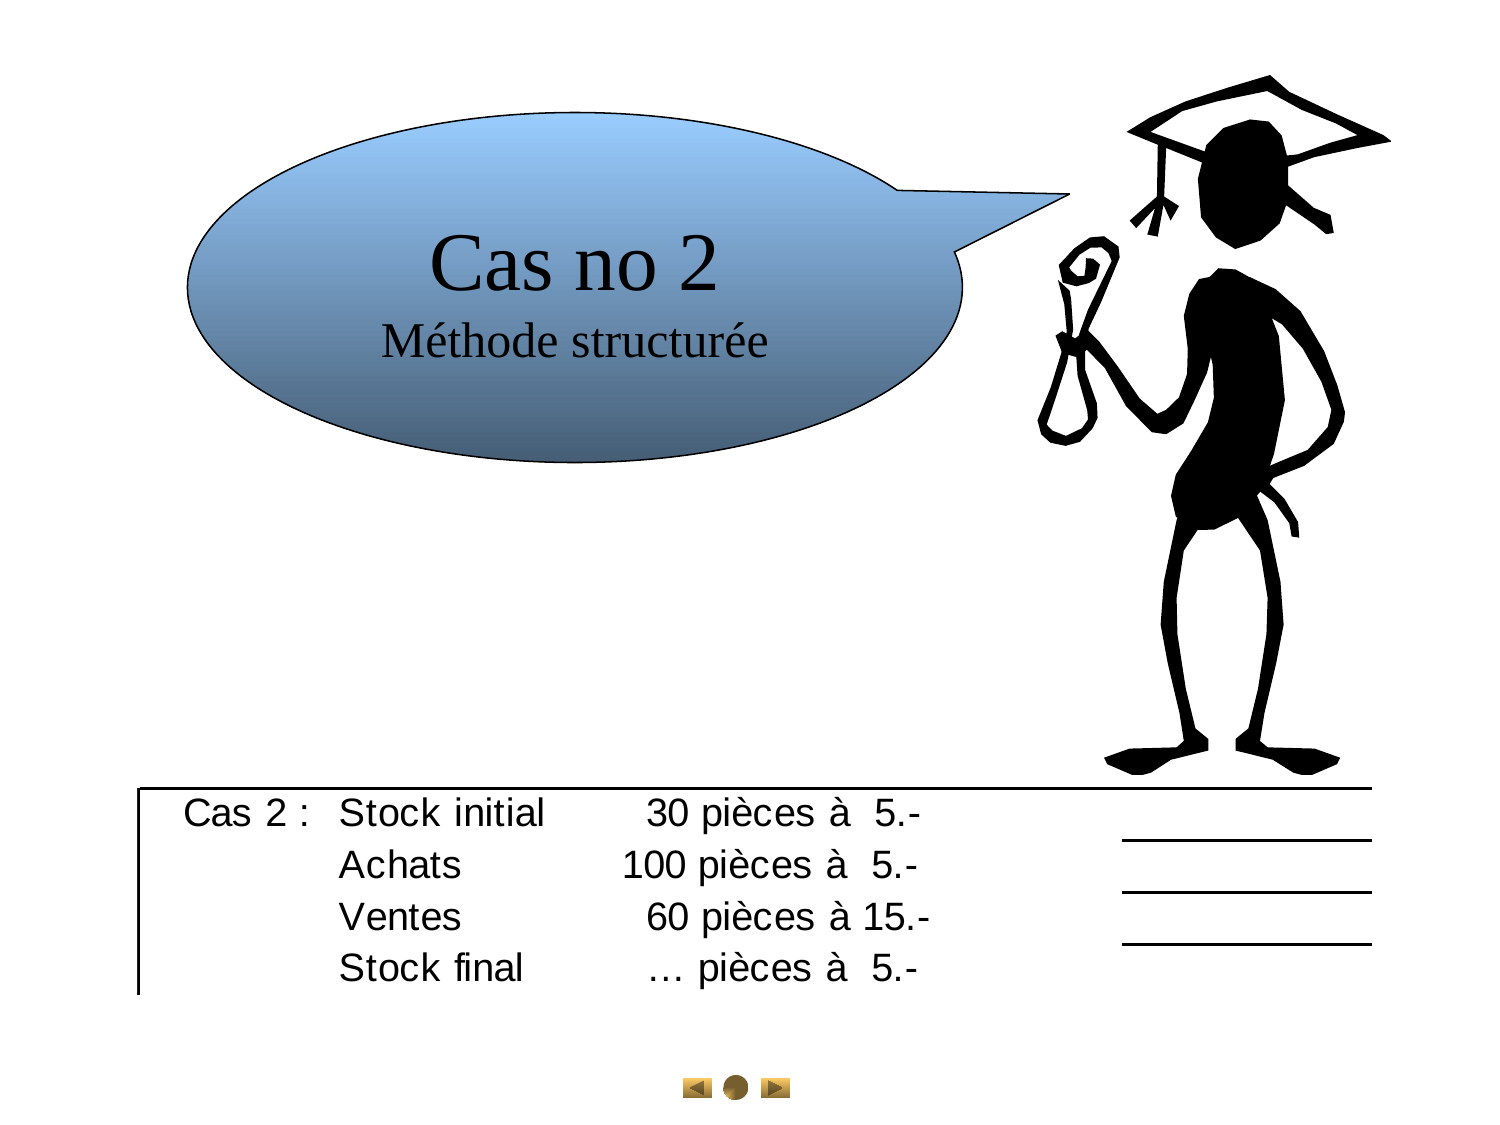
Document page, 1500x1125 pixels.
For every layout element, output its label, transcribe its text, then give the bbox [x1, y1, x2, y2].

text_box Cas no 2 Méthode structurée [187, 112, 1037, 463]
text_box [137, 787, 1375, 998]
picture [1037, 74, 1392, 775]
